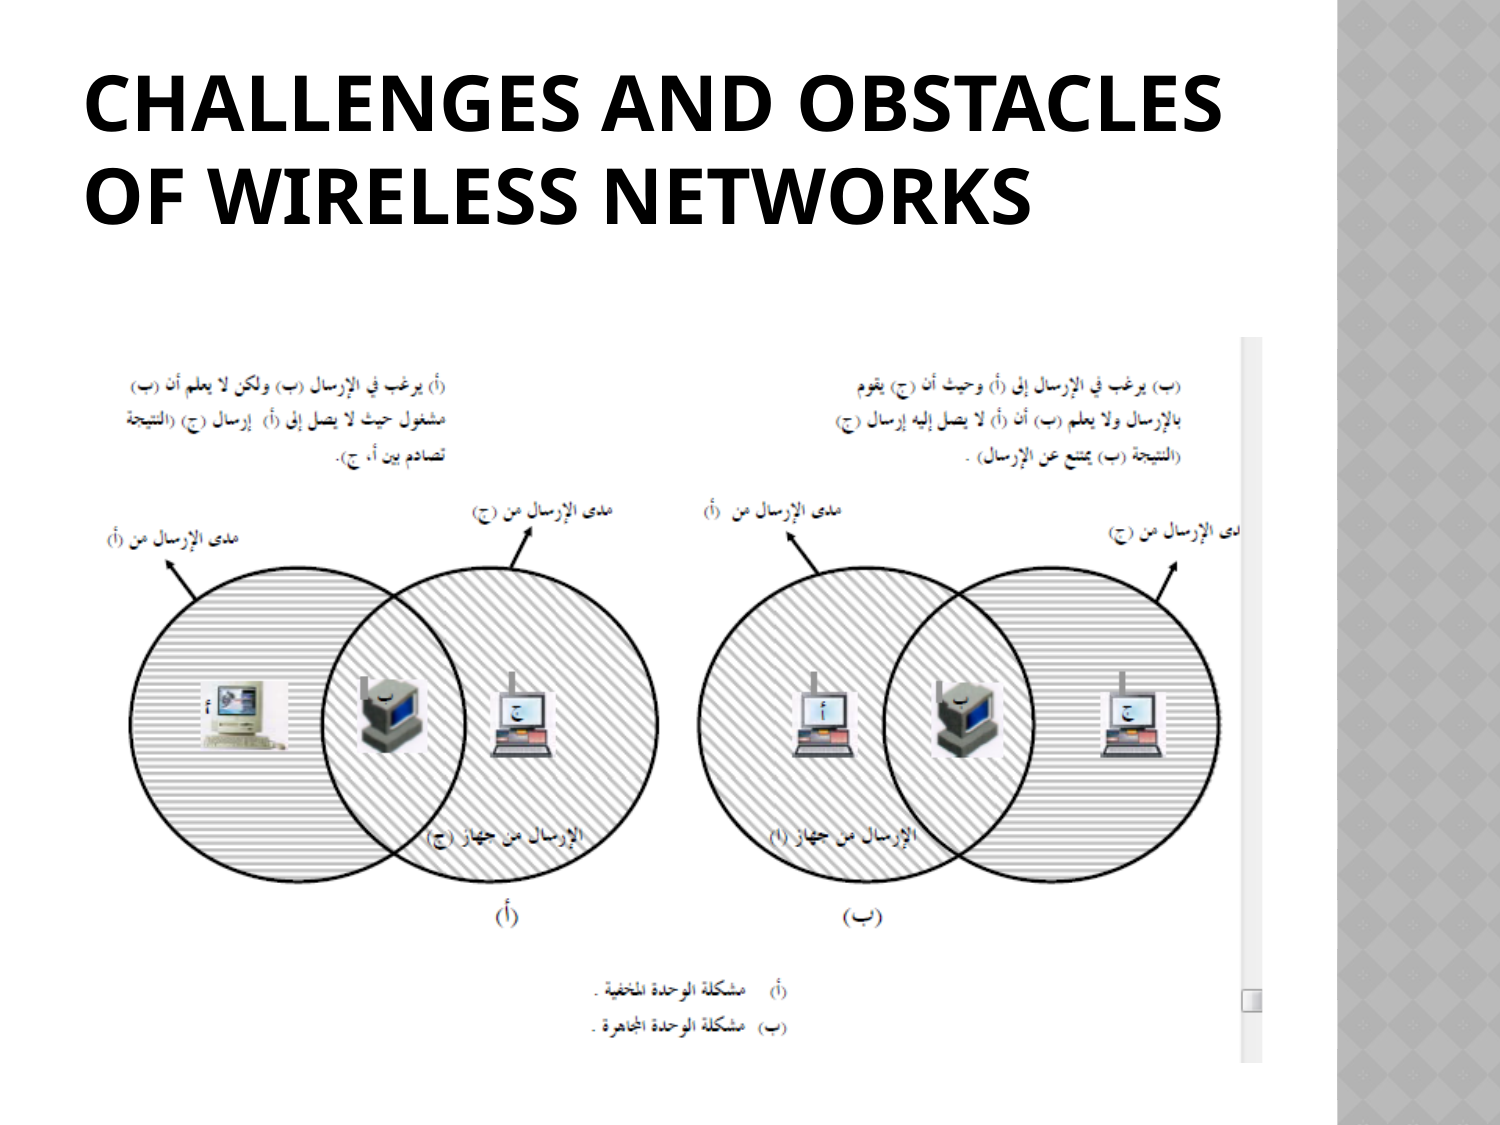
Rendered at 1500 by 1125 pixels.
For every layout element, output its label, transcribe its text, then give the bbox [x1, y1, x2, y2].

picture [87, 337, 1263, 1063]
title Challenges and obstacles of wireless networks [75, 52, 1263, 240]
